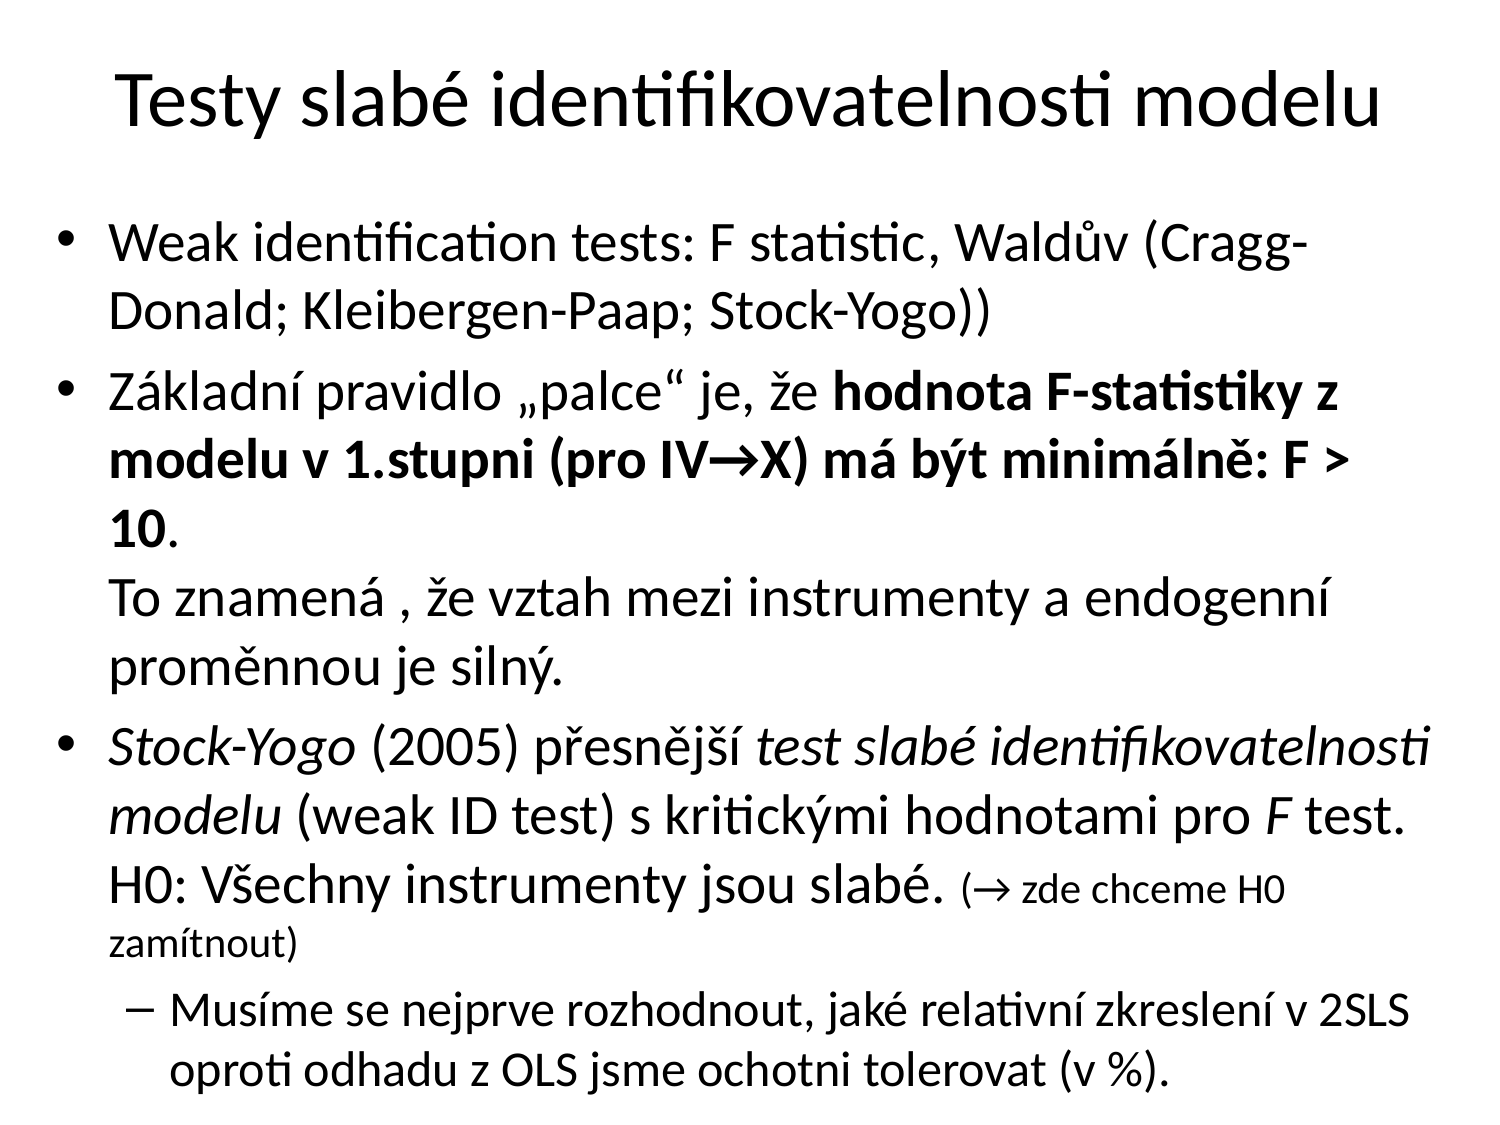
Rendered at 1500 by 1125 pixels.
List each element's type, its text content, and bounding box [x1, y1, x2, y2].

list Weak identification tests: F statistic, Waldův (Cragg-Donald; Kleibergen-Paap; Stock-Yogo)) Základní pravidlo „palce“ je, že hodnota F-statistiky z modelu v 1.stupni (pro IV→X) má být minimálně: F > 10. To znamená , že vztah mezi instrumenty a endogenní proměnnou je silný. Stock-Yogo (2005) přesnější test slabé identifikovatelnosti modelu (weak ID test) s kritickými hodnotami pro F test. H0: Všechny instrumenty jsou slabé. (→ zde chceme H0 zamítnout) Musíme se nejprve rozhodnout, jaké relativní zkreslení v 2SLS oproti odhadu z OLS jsme ochotni tolerovat (v %). [41, 196, 1447, 1106]
title Testy slabé identifikovatelnosti modelu [75, 0, 1425, 188]
